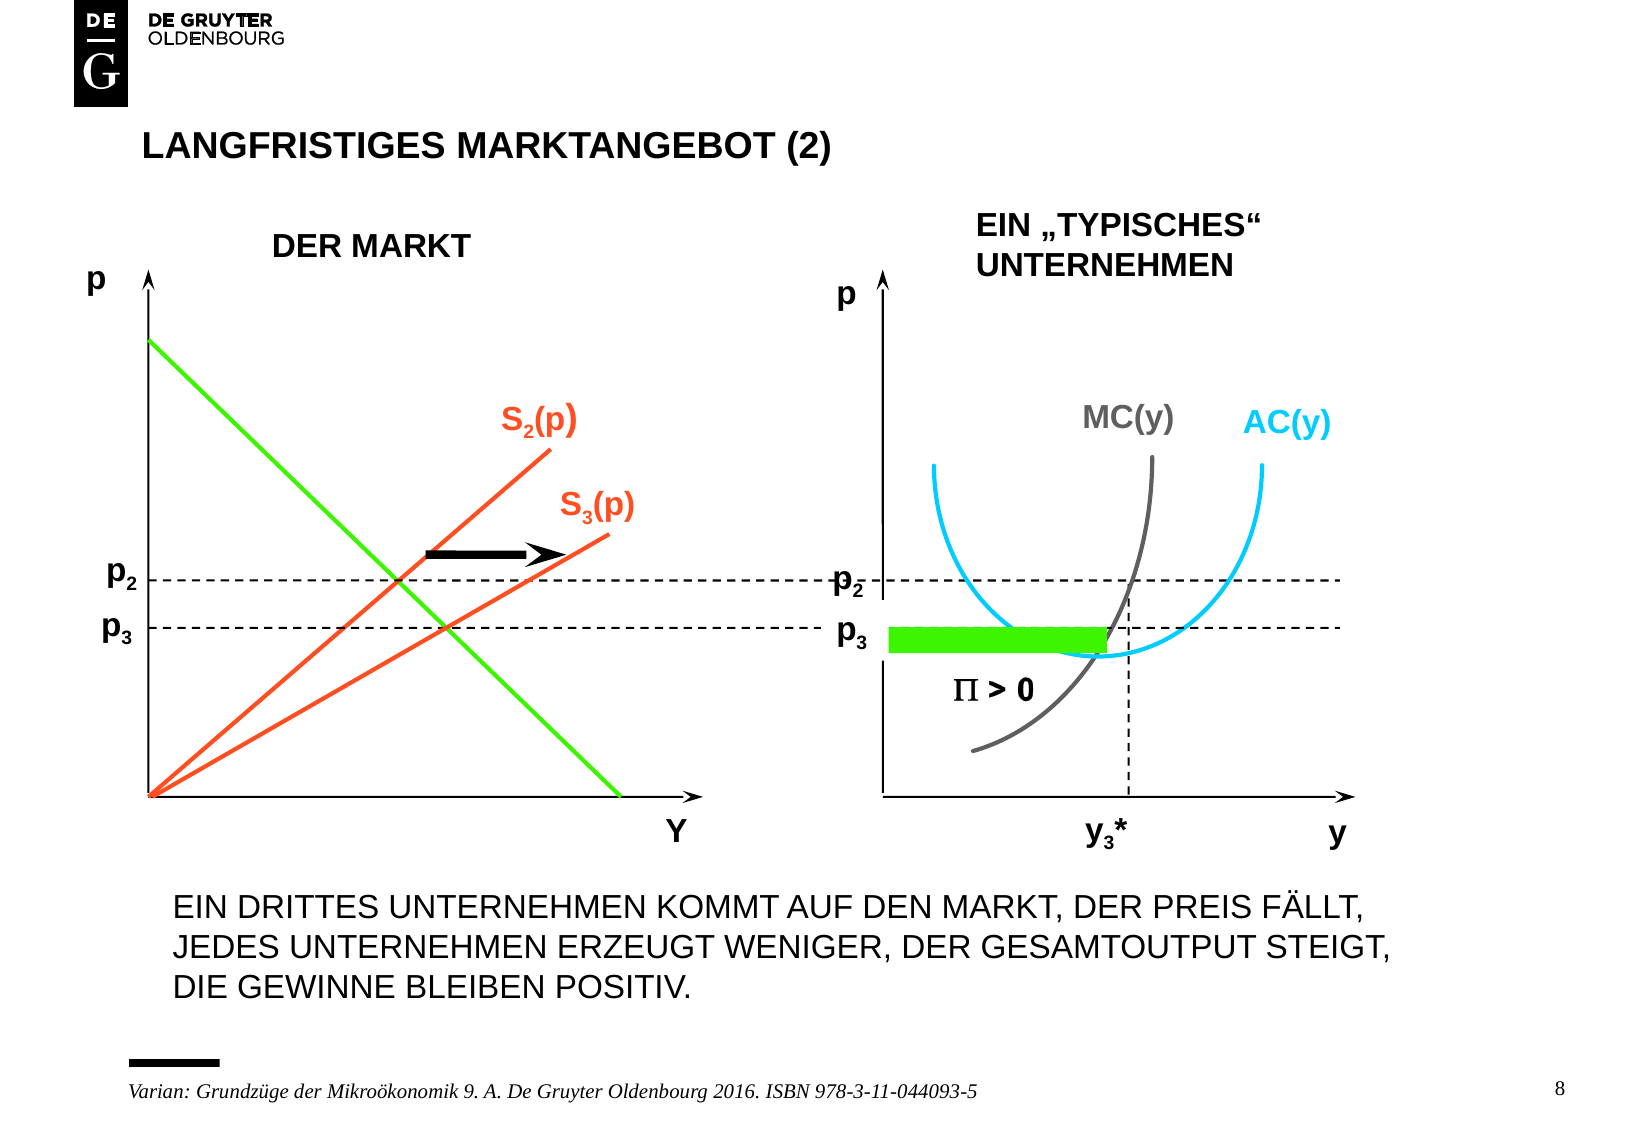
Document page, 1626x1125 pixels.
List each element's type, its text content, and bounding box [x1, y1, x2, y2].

text_box p3 [85, 595, 148, 656]
text_box MC(y) [1067, 387, 1190, 443]
title LANGFRISTIGES MARKTANGEBOT (2) [141, 120, 1569, 182]
text_box [957, 654, 1095, 704]
text_box [1334, 790, 1356, 803]
text_box [142, 269, 155, 291]
text_box DER MARKT [256, 216, 487, 272]
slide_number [128, 1077, 1539, 1108]
text_box p2 [91, 541, 153, 602]
text_box y [1313, 803, 1363, 859]
text_box [682, 790, 704, 801]
slide_number 8 [1554, 1074, 1614, 1104]
text_box p2 [817, 548, 879, 609]
text_box [969, 729, 1023, 752]
text_box [889, 627, 1108, 654]
text_box AC(y) [1227, 393, 1347, 449]
text_box [933, 465, 1263, 657]
text_box EIN „TYPISCHES“ UNTERNEHMEN [960, 195, 1279, 291]
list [933, 658, 1055, 729]
text_box [545, 548, 567, 561]
text_box y3* [1070, 800, 1143, 861]
text_box S3(p) [544, 474, 651, 536]
text_box p [70, 248, 122, 304]
text_box p3 [821, 600, 889, 661]
text_box [925, 457, 1153, 627]
text_box Y [650, 801, 703, 857]
text_box S2(p) [486, 385, 594, 450]
text_box p [821, 263, 873, 319]
text_box [876, 269, 889, 291]
text_box EIN DRITTES UNTERNEHMEN KOMMT AUF DEN MARKT, DER PREIS FÄLLT, JEDES UNTERNEHMEN ERZEUGT WENIGER, DER GESAMTOUTPUT STEIGT, DIE GEWINNE BLEIBEN POSITIV. [157, 877, 1418, 1013]
